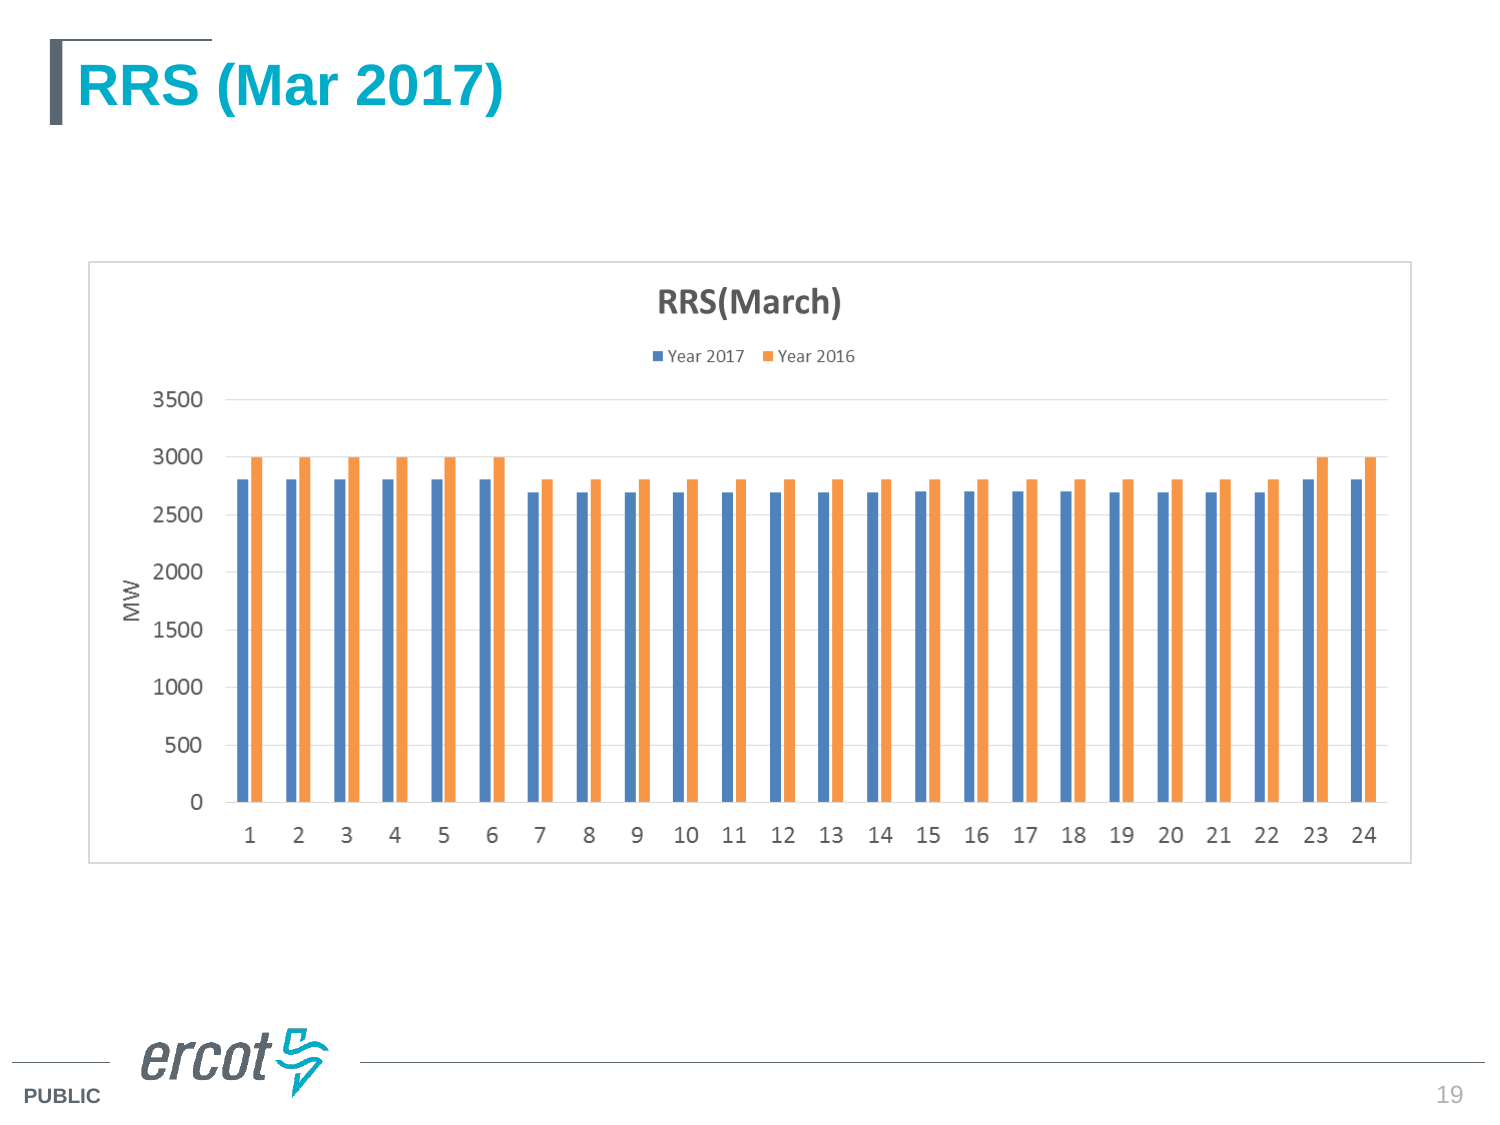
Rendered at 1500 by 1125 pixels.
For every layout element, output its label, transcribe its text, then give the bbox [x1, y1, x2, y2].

slide_number 19 [1412, 1076, 1488, 1112]
picture [88, 261, 1412, 864]
title RRS (Mar 2017) [62, 39, 1450, 228]
picture [137, 1024, 332, 1100]
